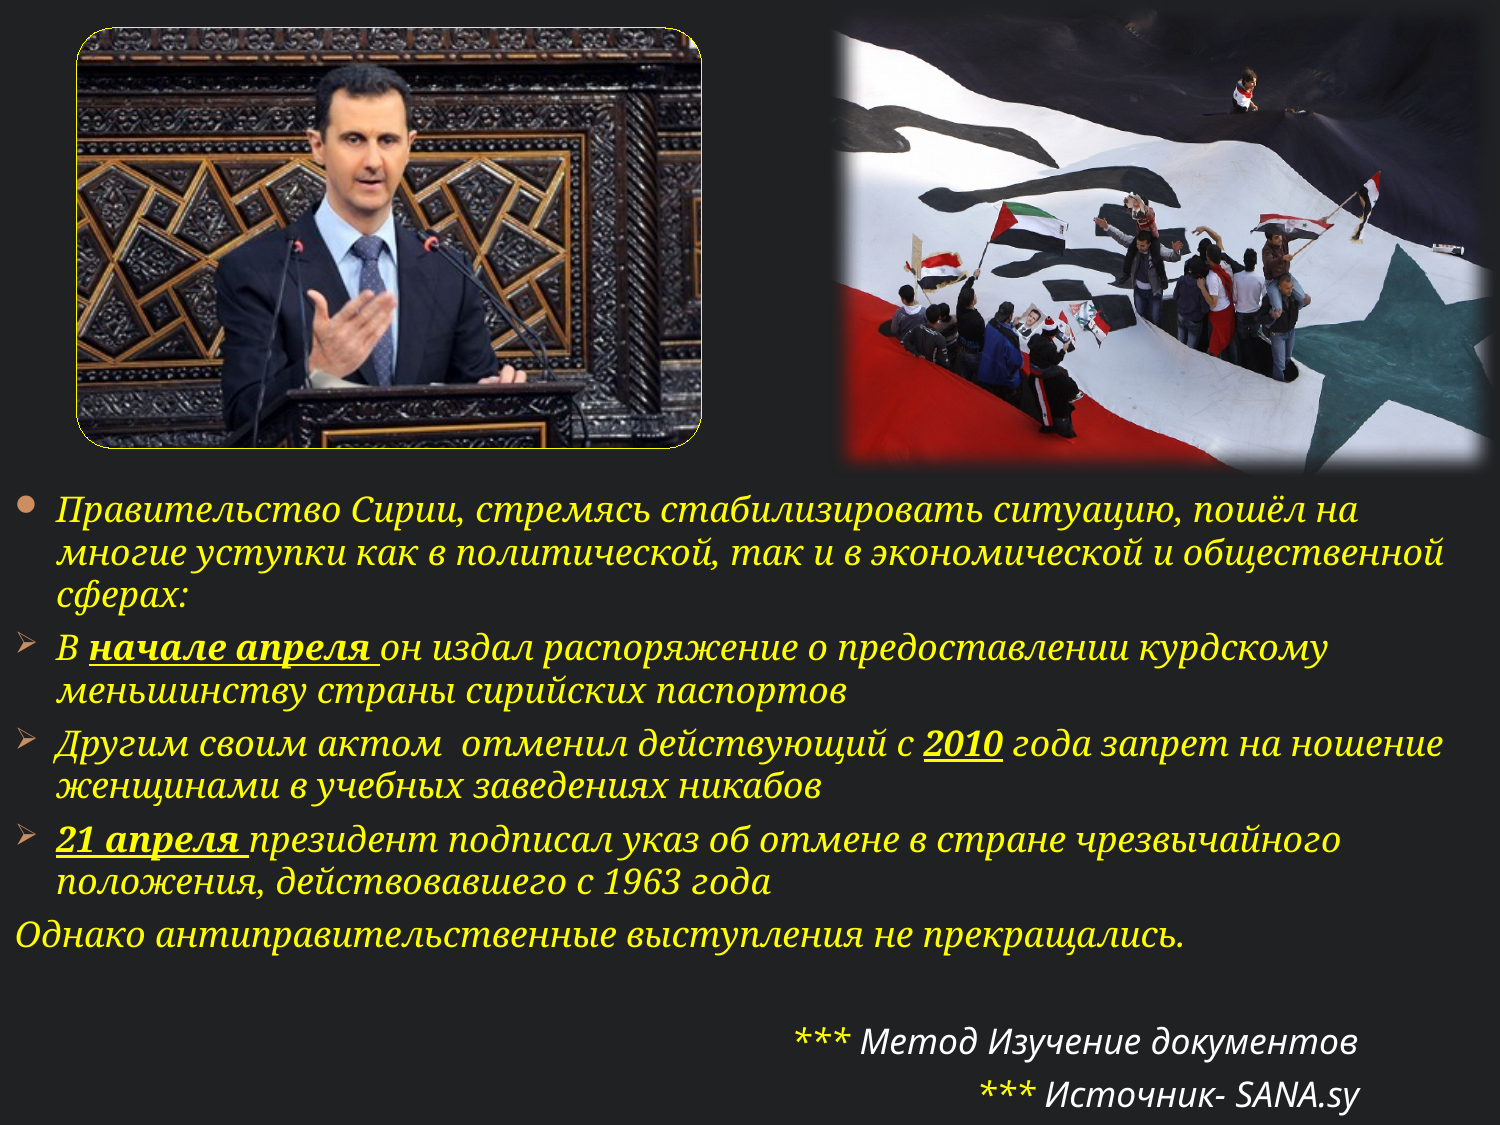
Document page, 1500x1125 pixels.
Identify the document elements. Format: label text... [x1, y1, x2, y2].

list Правительство Сирии, стремясь стабилизировать ситуацию, пошёл на многие уступки как в политической, так и в экономической и общественной сферах: В начале апреля он издал распоряжение о предоставлении курдскому меньшинству страны сирийских паспортов Другим своим актом отменил действующий с 2010 года запрет на ношение женщинами в учебных заведениях никабов 21 апреля президент подписал указ об отмене в стране чрезвычайного положения, действовавшего с 1963 года Однако антиправительственные выступления не прекращались. *** Метод Изучение документов *** Источник- SANA.sy [0, 479, 1500, 1125]
picture [829, 0, 1497, 478]
picture [76, 28, 702, 449]
